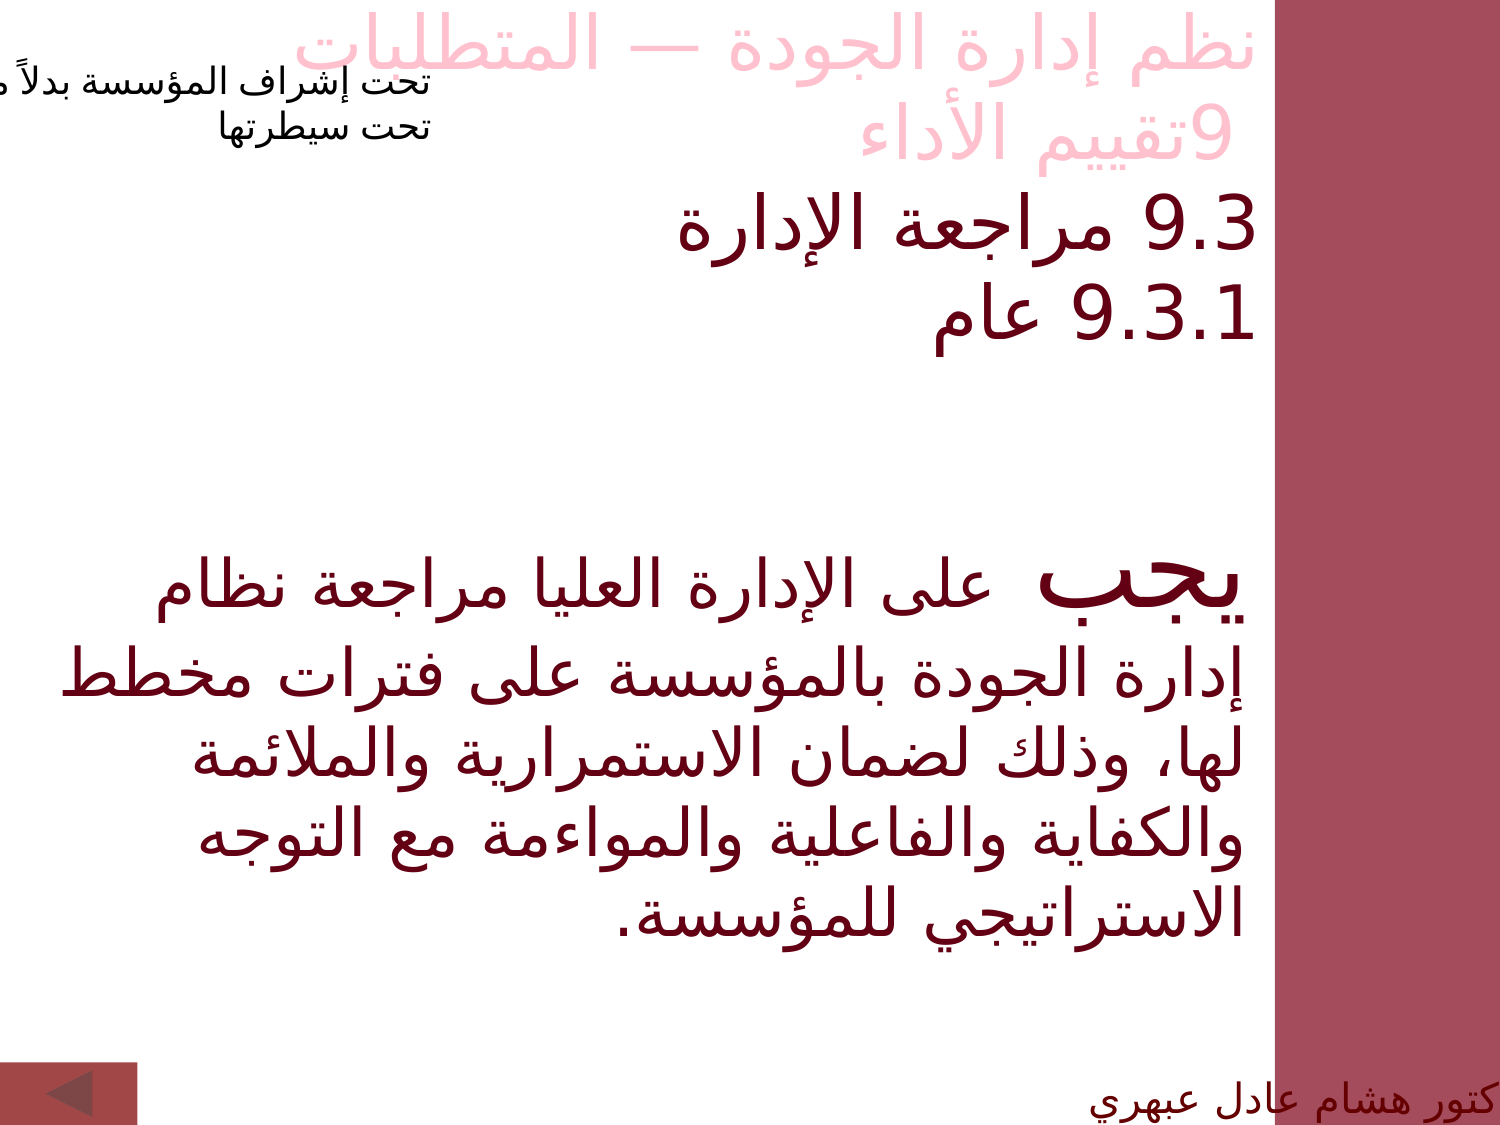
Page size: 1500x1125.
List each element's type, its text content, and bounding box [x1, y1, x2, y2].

text_box نظم إدارة الجودة — المتطلبات 9تقييم الأداء 9.3 مراجعة الإدارة 9.3.1 عام [0, 0, 1275, 363]
text_box الدكتور هشام عادل عبهري [1073, 1064, 1500, 1125]
text_box [0, 1060, 140, 1125]
text_box يجب على الإدارة العليا مراجعة نظام إدارة الجودة بالمؤسسة على فترات مخطط لها، وذلك لضمان الاستمرارية والملائمة والكفاية والفاعلية والمواءمة مع التوجه الاستراتيجي للمؤسسة. [12, 487, 1263, 957]
text_box [1273, 0, 1500, 1064]
text_box تحت إشراف المؤسسة بدلاً من تحت سيطرتها [0, 49, 447, 155]
